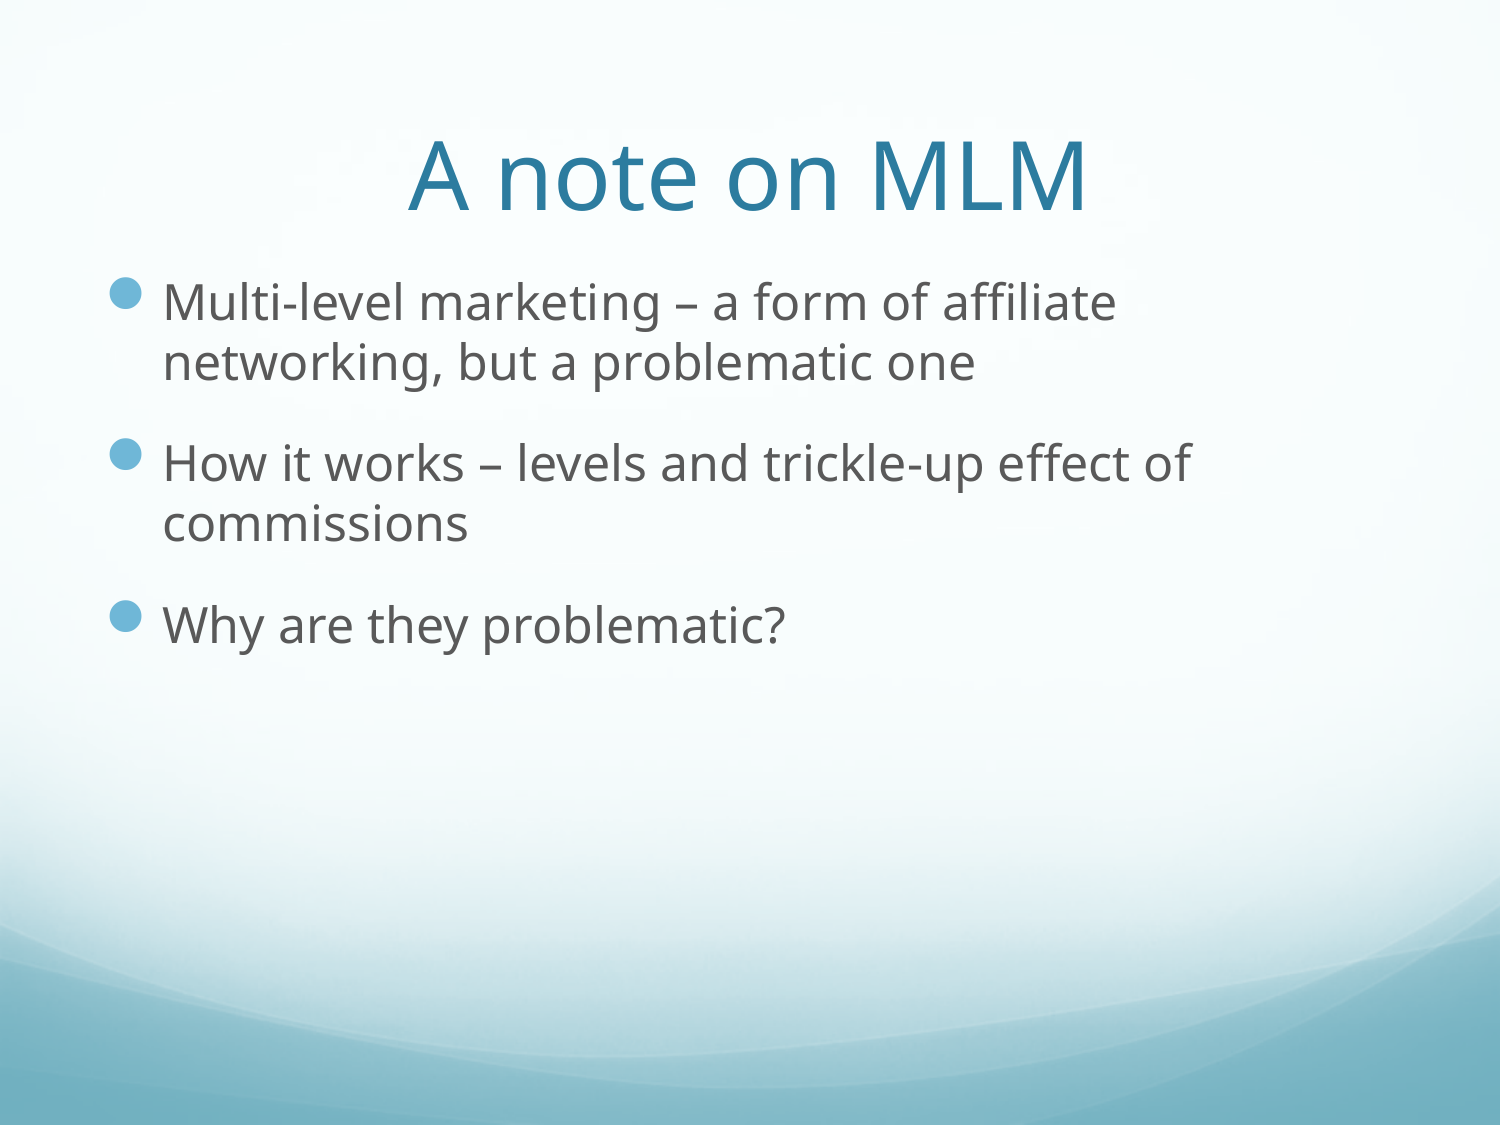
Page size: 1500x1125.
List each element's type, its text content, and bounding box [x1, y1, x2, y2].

title A note on MLM [90, 17, 1410, 237]
list Multi-level marketing – a form of affiliate networking, but a problematic one How it works – levels and trickle-up effect of commissions Why are they problematic? [90, 262, 1410, 975]
